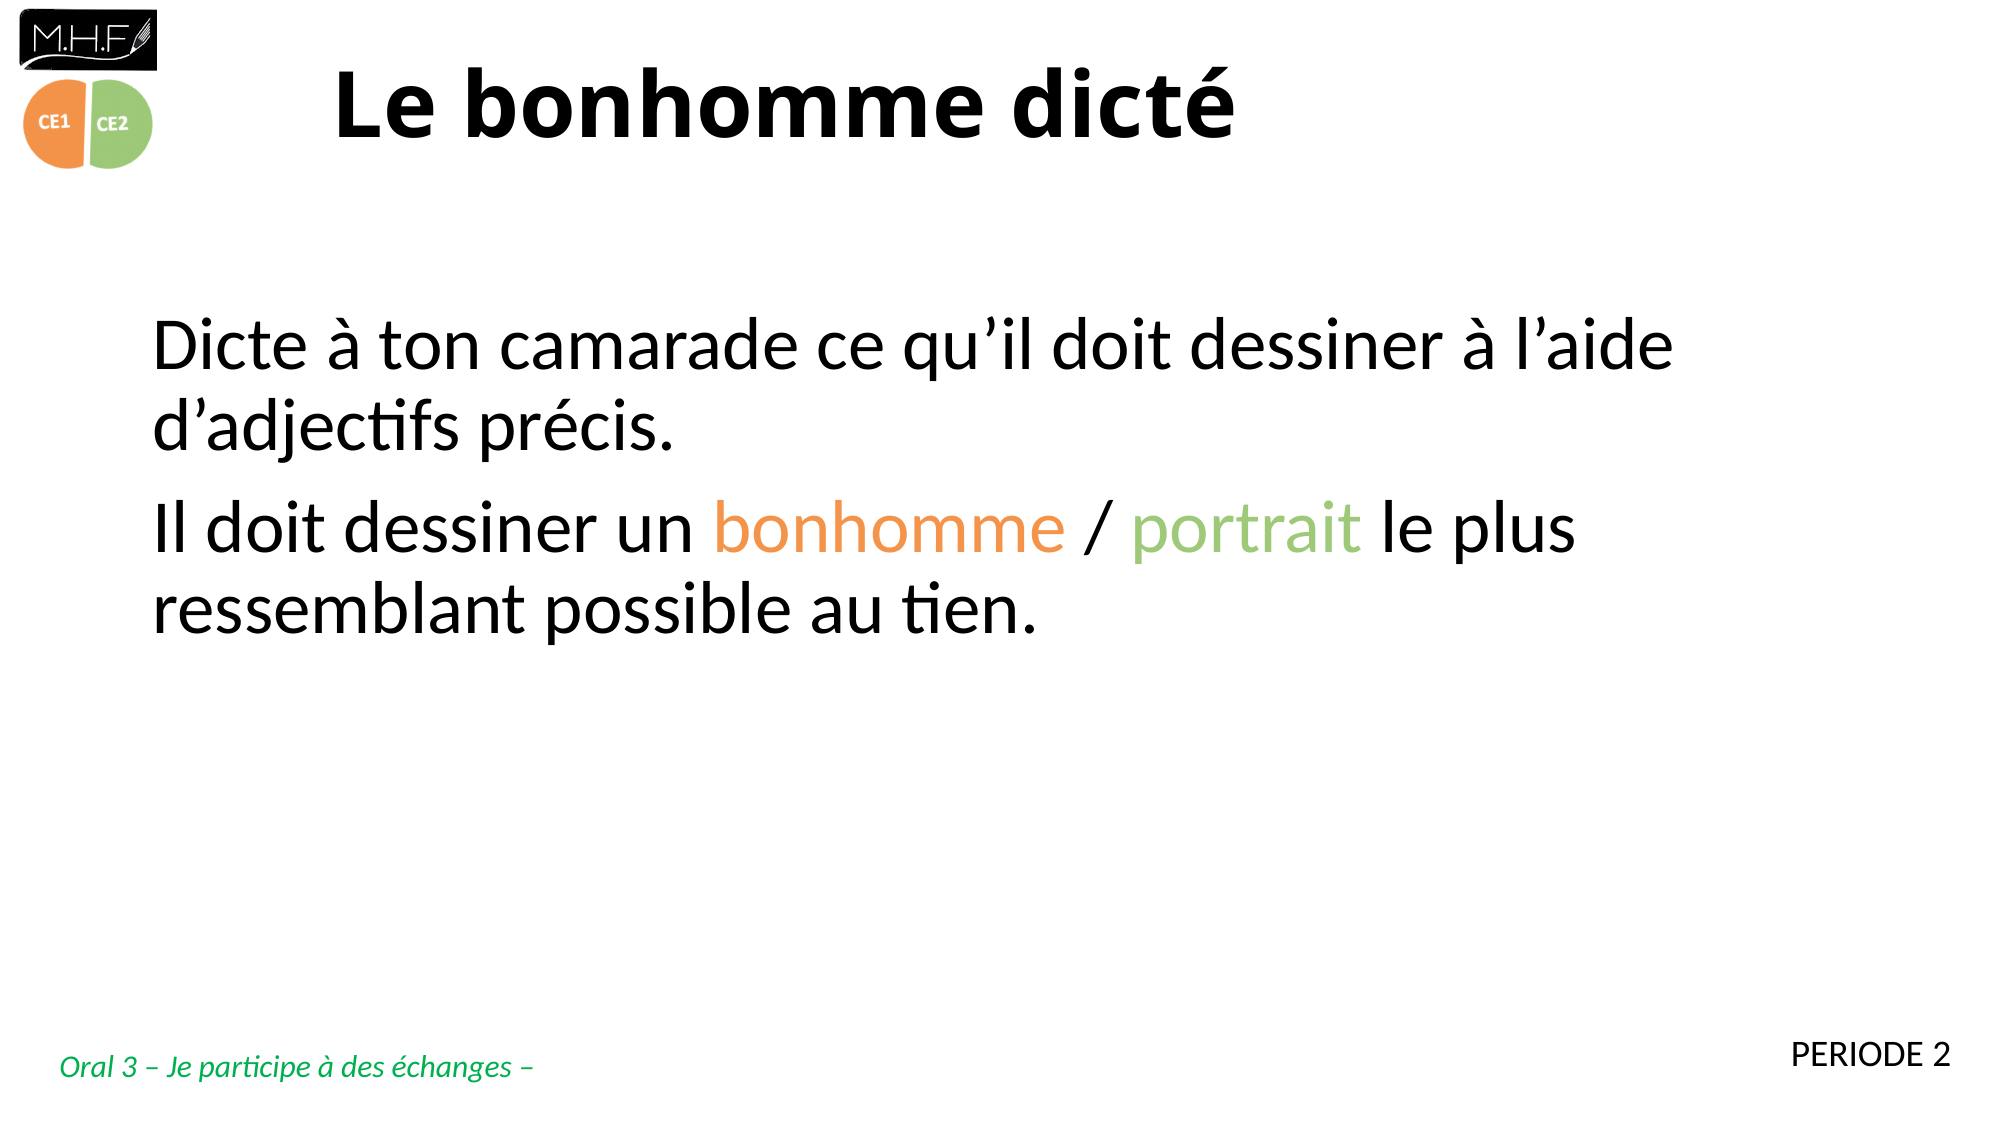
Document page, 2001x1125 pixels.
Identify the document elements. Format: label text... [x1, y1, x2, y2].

list Dicte à ton camarade ce qu’il doit dessiner à l’aide d’adjectifs précis. Il doit dessiner un bonhomme / portrait le plus ressemblant possible au tien. [137, 186, 1892, 1022]
picture [1, 7, 177, 207]
text_box Oral 3 – Je participe à des échanges – [44, 1038, 1346, 1092]
title Le bonhomme dicté [316, 0, 1863, 186]
text_box PERIODE 2 [1362, 1021, 1967, 1082]
